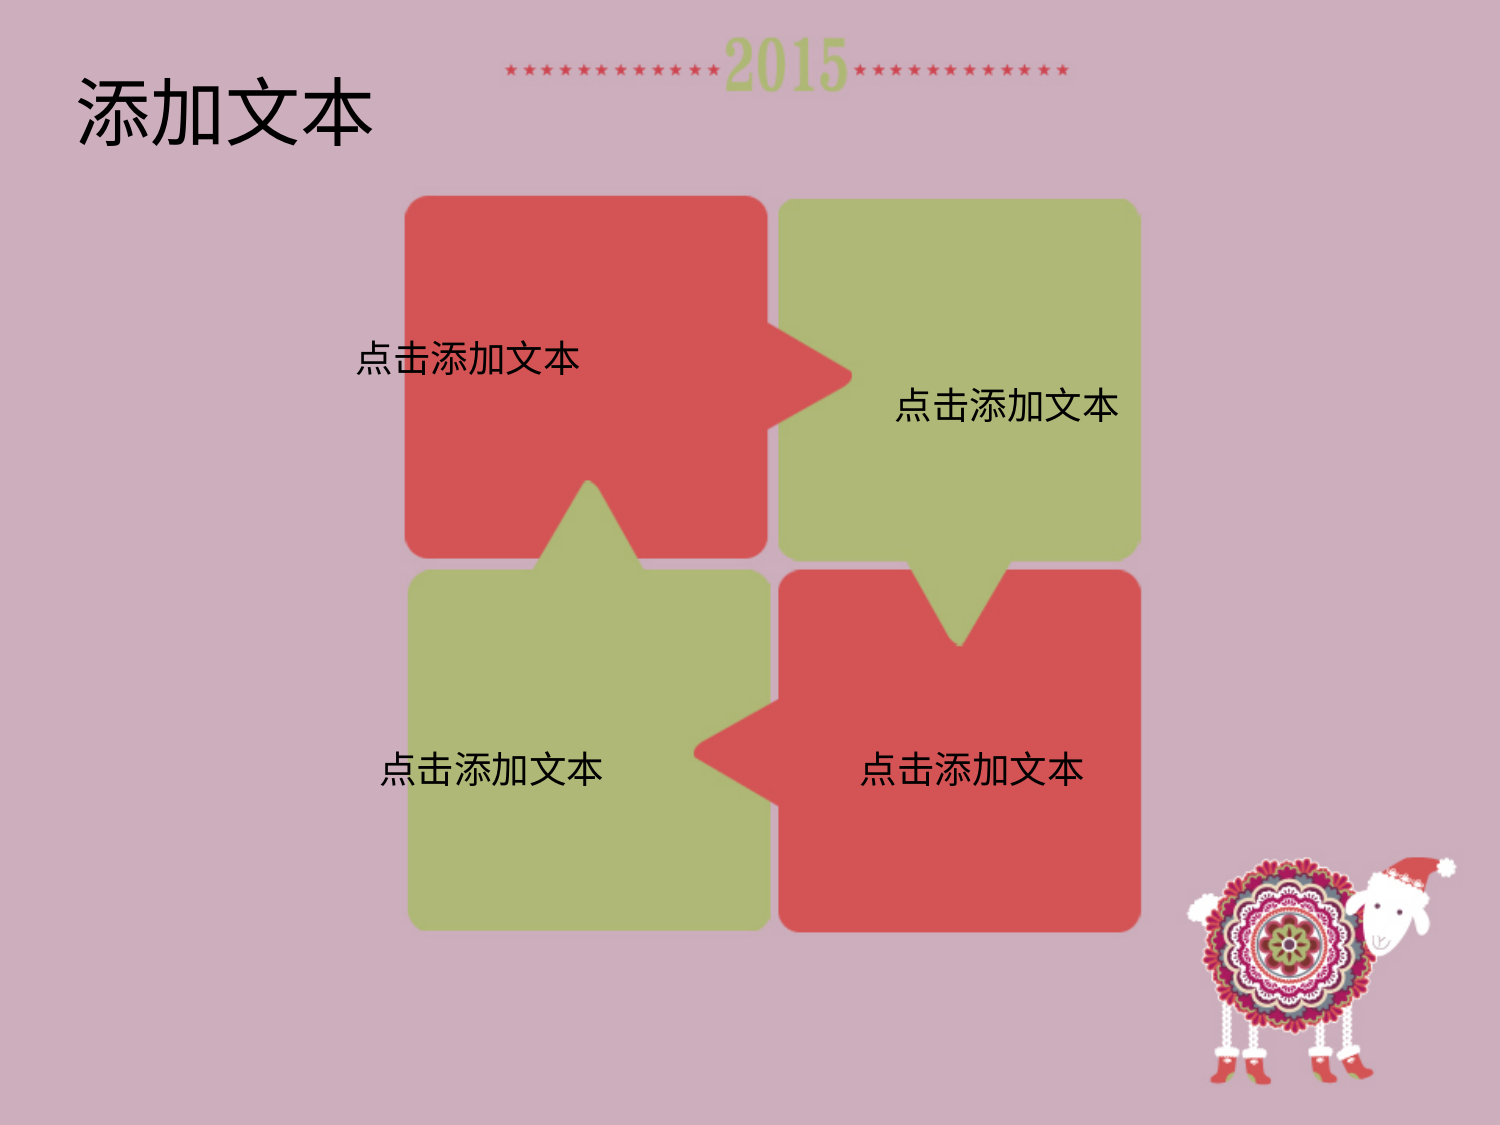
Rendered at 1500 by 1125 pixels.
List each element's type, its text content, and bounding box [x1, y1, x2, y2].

text_box 点击添加文本 [880, 374, 1135, 435]
text_box 点击添加文本 [845, 738, 1100, 798]
text_box 点击添加文本 [341, 328, 596, 388]
text_box 点击添加文本 [364, 738, 620, 798]
picture [0, 0, 1500, 1125]
text_box 添加文本 [60, 58, 391, 164]
